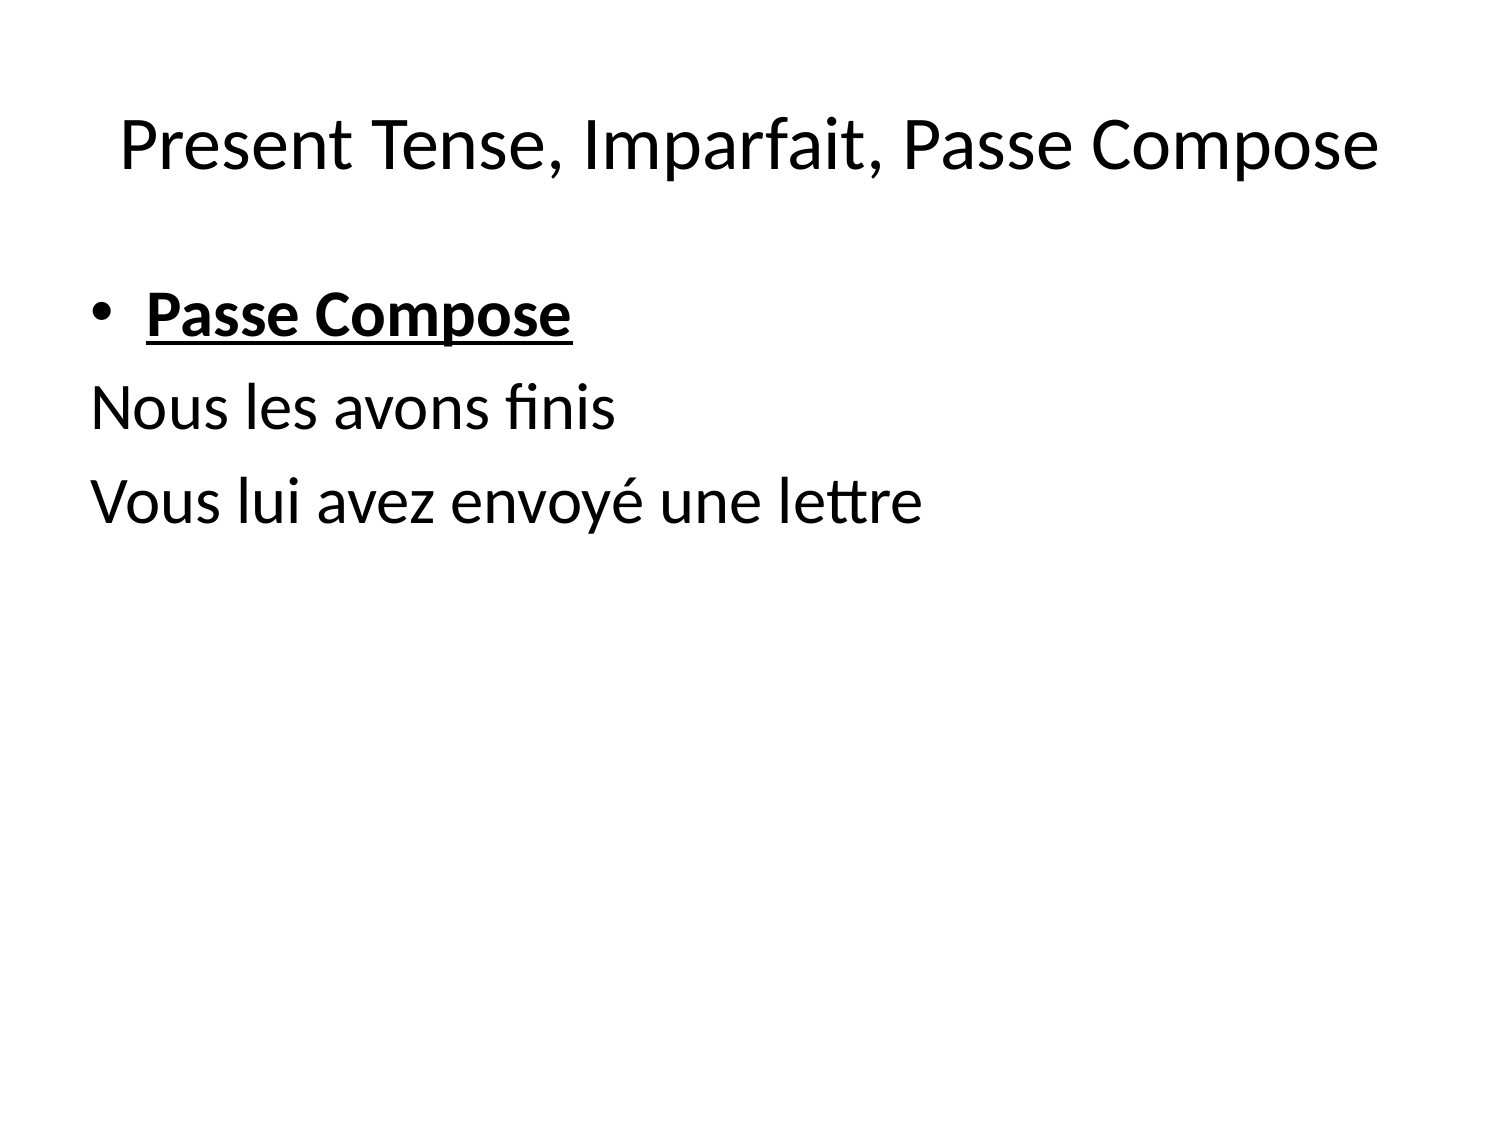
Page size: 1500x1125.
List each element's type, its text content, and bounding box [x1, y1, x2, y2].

list Passe Compose Nous les avons finis Vous lui avez envoyé une lettre [75, 262, 1425, 1005]
title Present Tense, Imparfait, Passe Compose [75, 45, 1425, 233]
